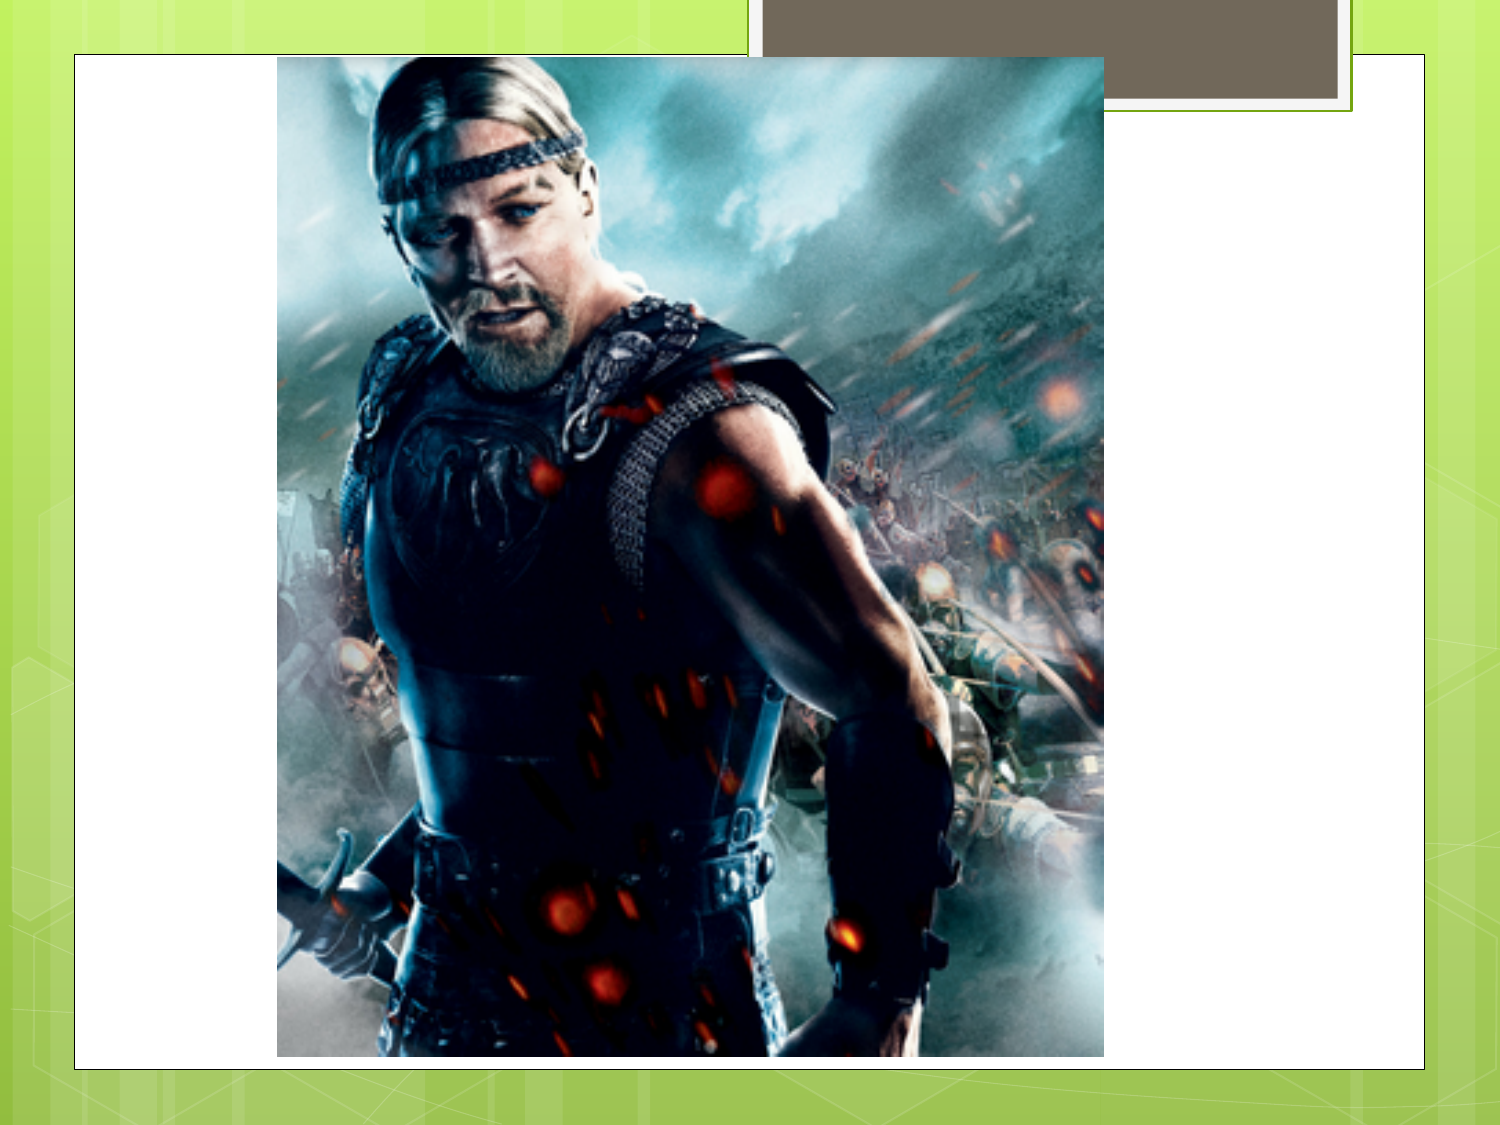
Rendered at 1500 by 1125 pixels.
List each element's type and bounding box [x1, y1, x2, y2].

picture [276, 57, 1104, 1058]
